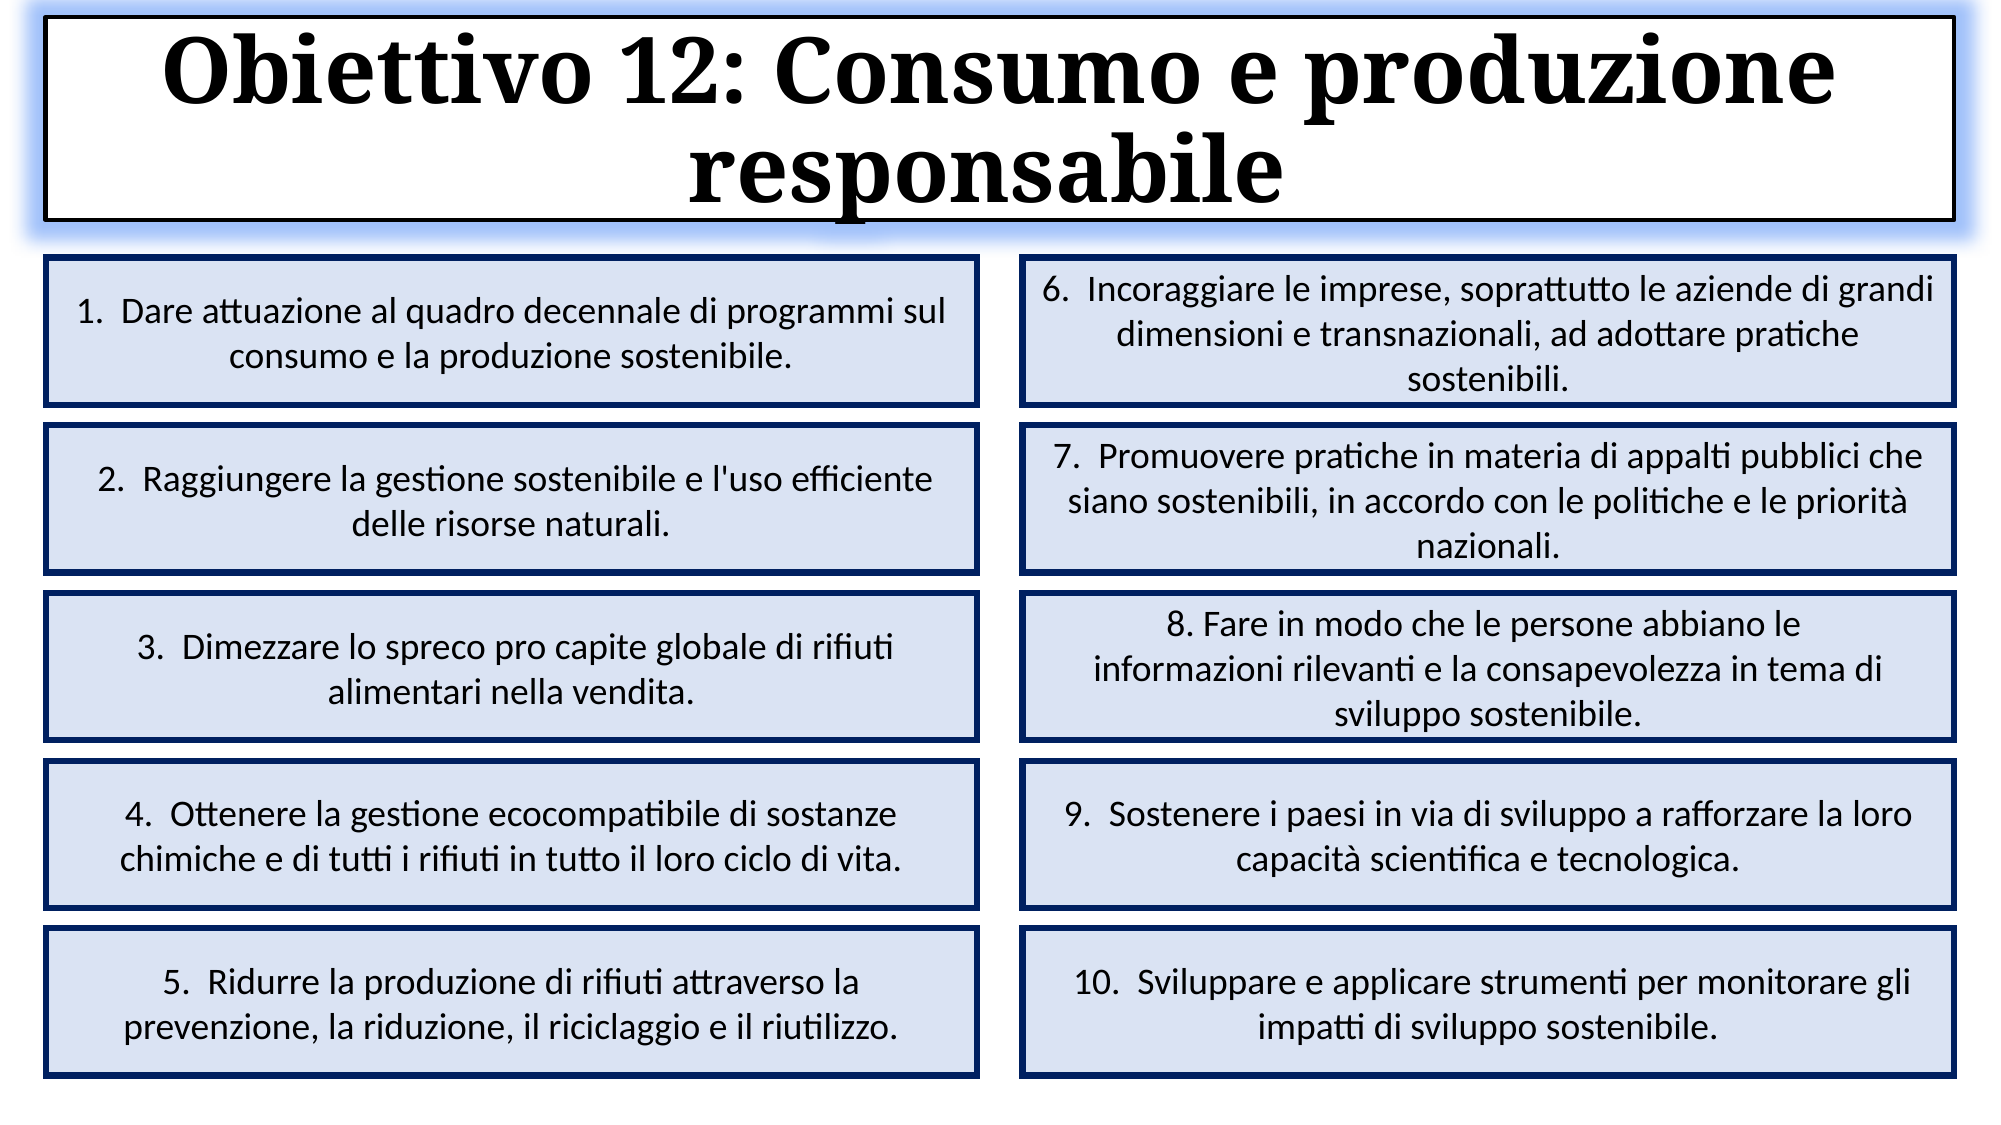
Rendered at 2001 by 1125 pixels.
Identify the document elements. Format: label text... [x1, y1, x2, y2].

text_box 7. Promuovere pratiche in materia di appalti pubblici che siano sostenibili, in accordo con le politiche e le priorità nazionali. [1022, 424, 1955, 573]
text_box 9. Sostenere i paesi in via di sviluppo a rafforzare la loro capacità scientifica e tecnologica. [1022, 760, 1955, 909]
text_box 5. Ridurre la produzione di rifiuti attraverso la prevenzione, la riduzione, il riciclaggio e il riutilizzo. [45, 927, 978, 1077]
text_box Obiettivo 12: Consumo e produzione responsabile [45, 17, 1955, 220]
text_box 2. Raggiungere la gestione sostenibile e l'uso efficiente delle risorse naturali. [45, 424, 978, 573]
text_box 4. Ottenere la gestione ecocompatibile di sostanze chimiche e di tutti i rifiuti in tutto il loro ciclo di vita. [45, 760, 978, 909]
text_box 1. Dare attuazione al quadro decennale di programmi sul consumo e la produzione sostenibile. [45, 257, 978, 406]
text_box 6. Incoraggiare le imprese, soprattutto le aziende di grandi dimensioni e transnazionali, ad adottare pratiche sostenibili. [1022, 257, 1955, 406]
text_box 8. Fare in modo che le persone abbiano le informazioni rilevanti e la consapevolezza in tema di sviluppo sostenibile. [1022, 592, 1955, 741]
text_box 3. Dimezzare lo spreco pro capite globale di rifiuti alimentari nella vendita. [45, 592, 978, 741]
text_box 10. Sviluppare e applicare strumenti per monitorare gli impatti di sviluppo sostenibile. [1022, 927, 1955, 1077]
